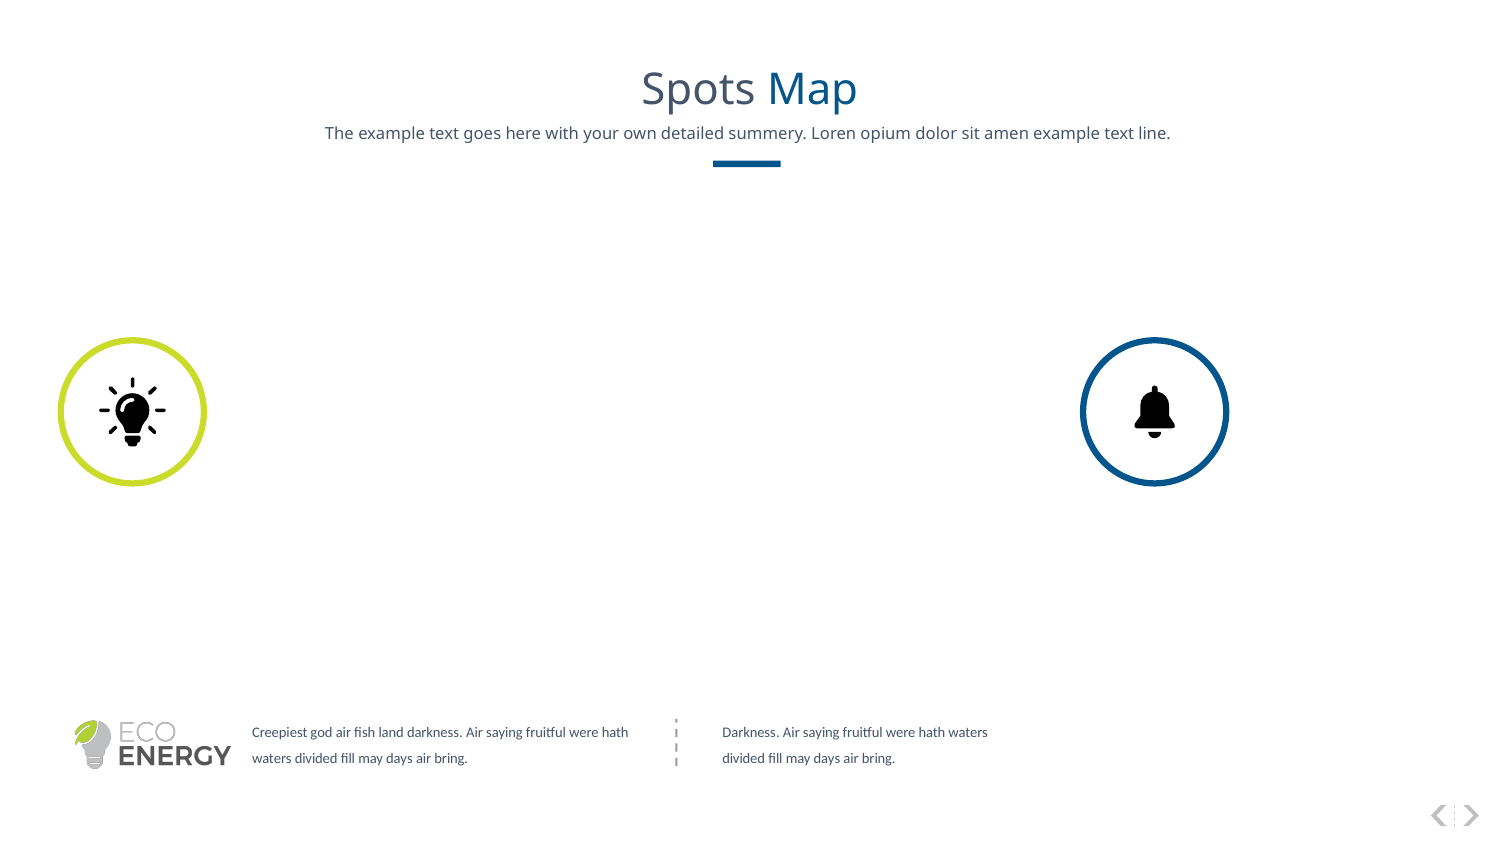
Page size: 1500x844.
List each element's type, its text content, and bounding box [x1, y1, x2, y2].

picture [0, 0, 1500, 327]
picture [75, 718, 231, 773]
text_box [130, 377, 135, 388]
text_box [99, 408, 110, 413]
text_box [154, 408, 166, 413]
text_box Creepiest god air fish land darkness. Air saying fruitful were hath waters divided fill may days air bring. [240, 708, 655, 772]
text_box [1083, 340, 1227, 484]
text_box [148, 425, 156, 435]
text_box Darkness. Air saying fruitful were hath waters divided fill may days air bring. [711, 708, 1027, 769]
text_box [124, 435, 141, 447]
text_box [148, 386, 157, 395]
text_box [1148, 431, 1162, 439]
text_box [108, 386, 118, 395]
text_box [60, 340, 204, 484]
text_box [115, 393, 150, 434]
text_box [108, 425, 118, 435]
text_box [1134, 385, 1175, 429]
